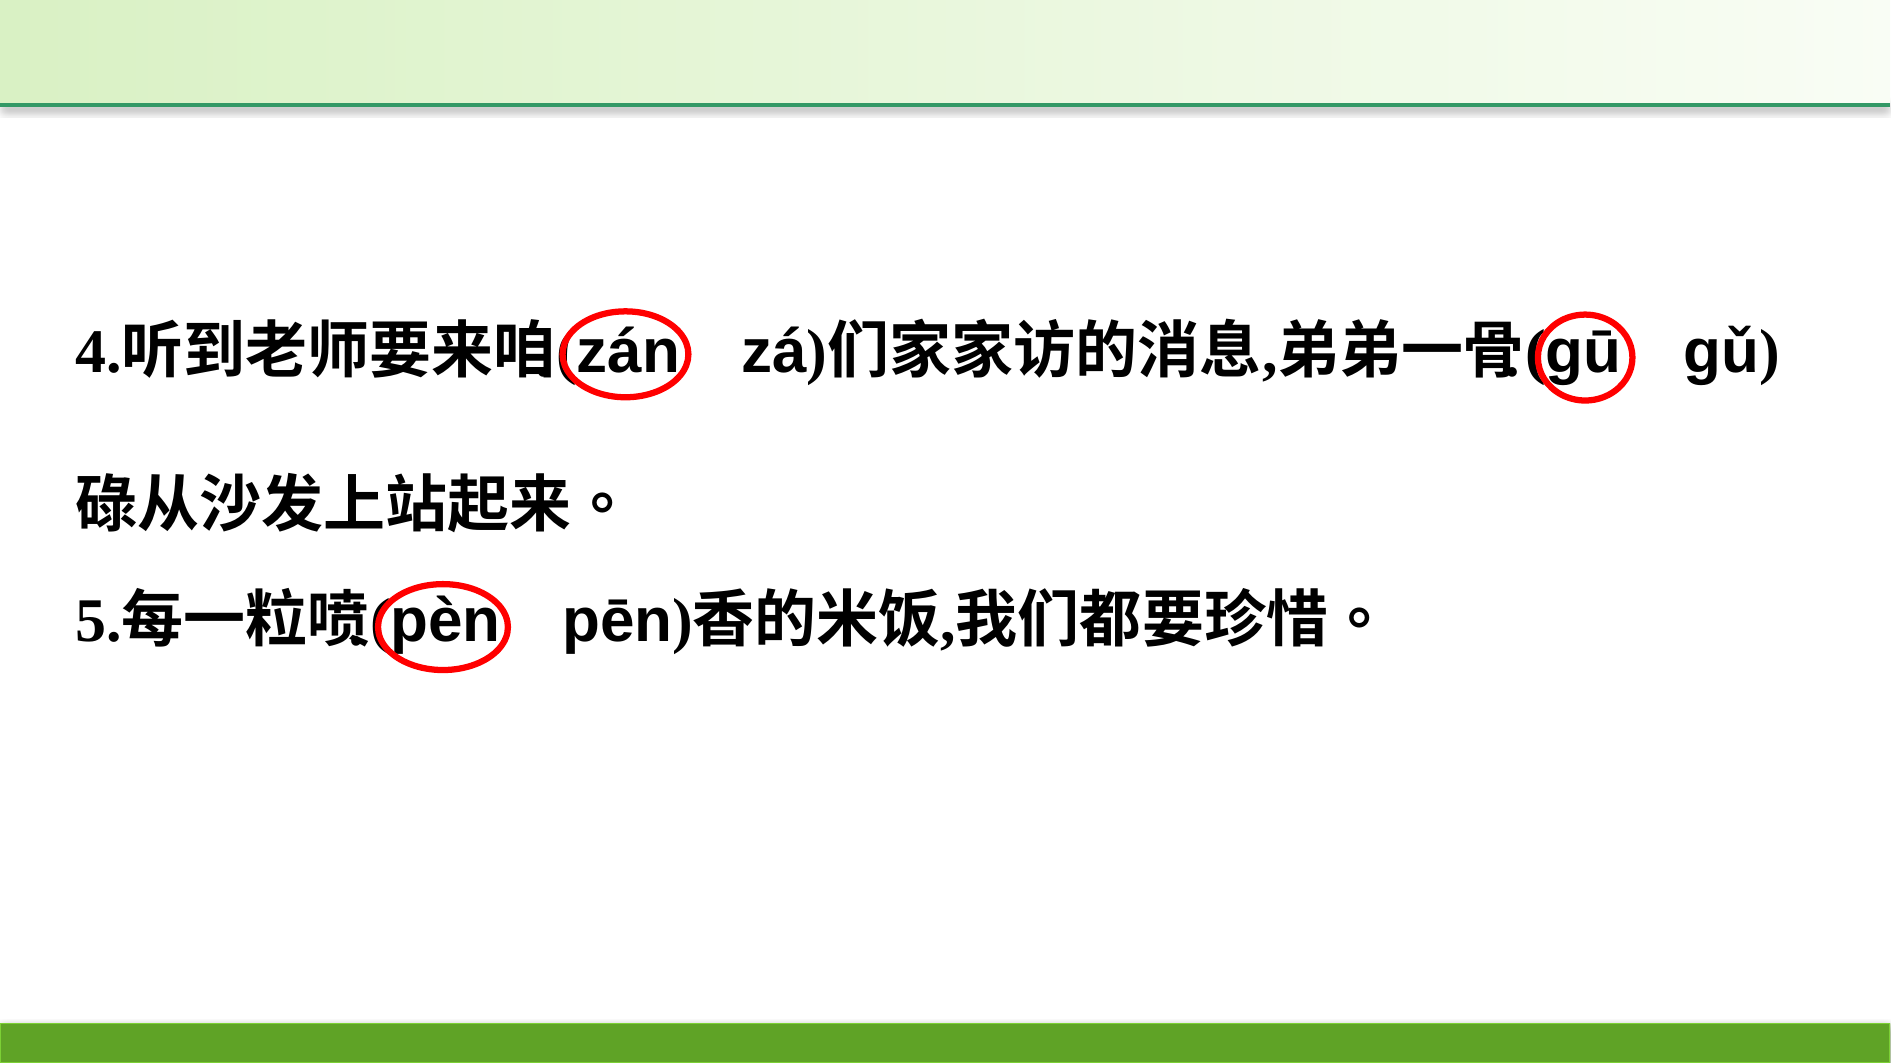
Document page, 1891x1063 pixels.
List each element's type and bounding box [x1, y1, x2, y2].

text_box [74, 302, 1849, 706]
